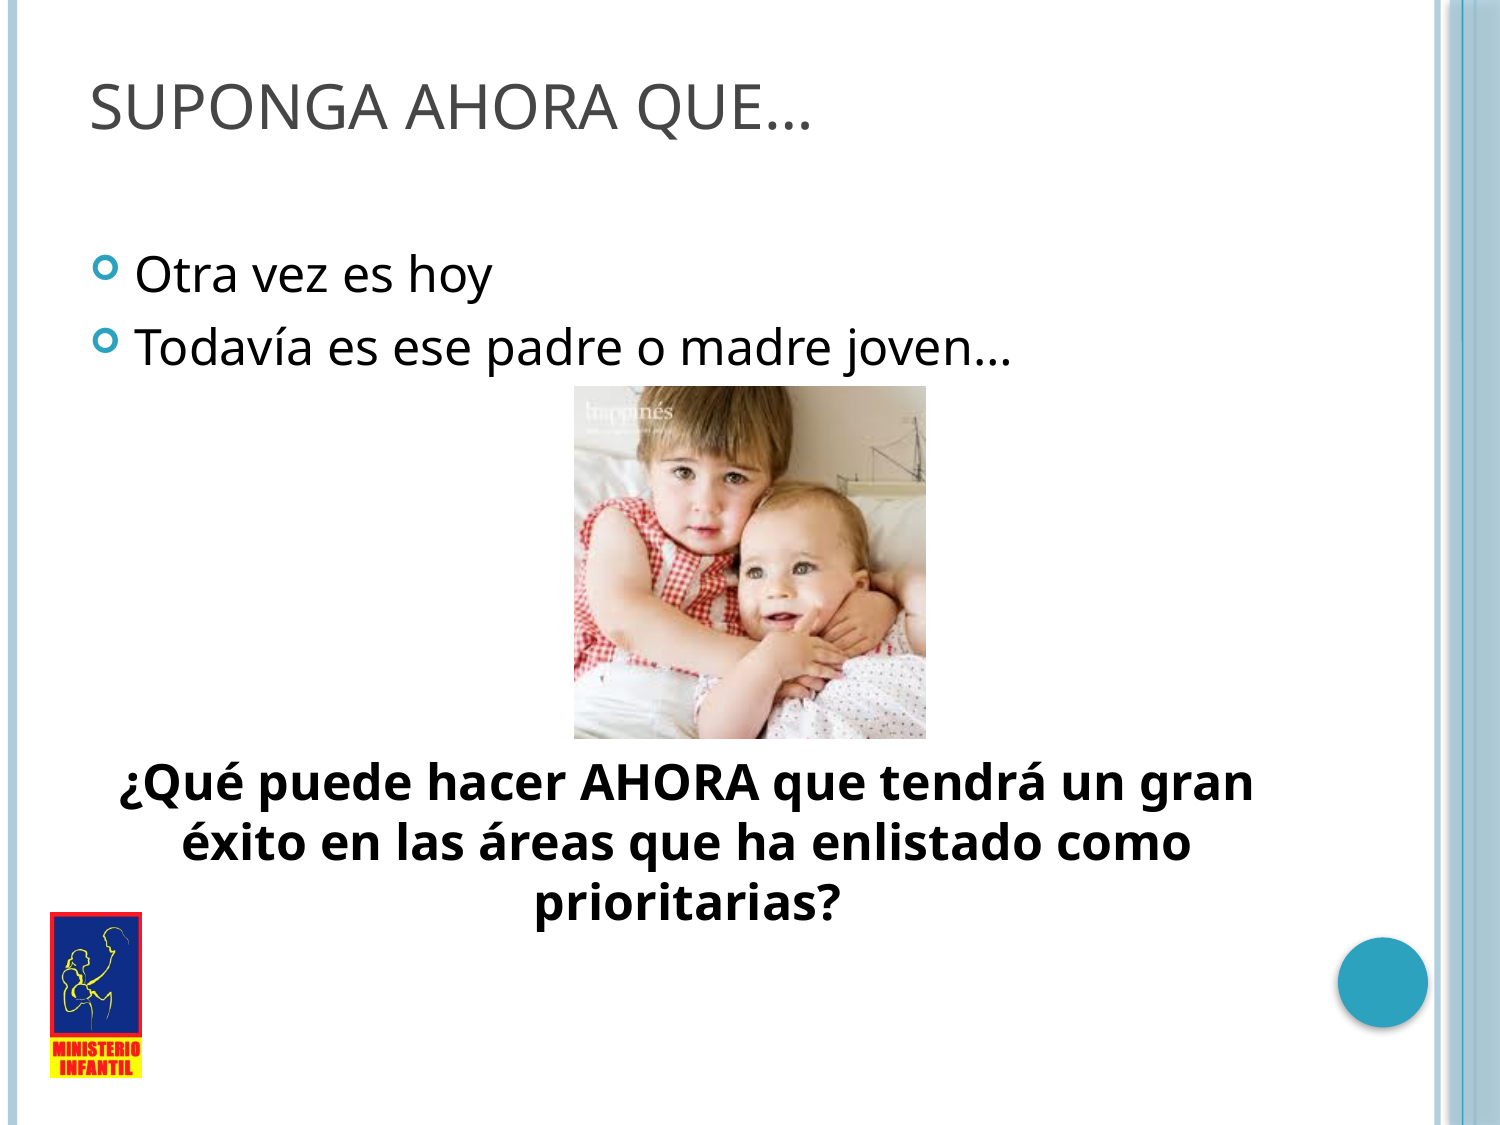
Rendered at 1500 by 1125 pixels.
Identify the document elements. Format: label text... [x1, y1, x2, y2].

list Otra vez es hoy Todavía es ese padre o madre joven… ¿Qué puede hacer AHORA que tendrá un gran éxito en las áreas que ha enlistado como prioritarias? [75, 162, 1300, 1062]
title Suponga ahora que… [75, 45, 1300, 150]
picture [49, 911, 142, 1079]
picture [573, 386, 927, 739]
